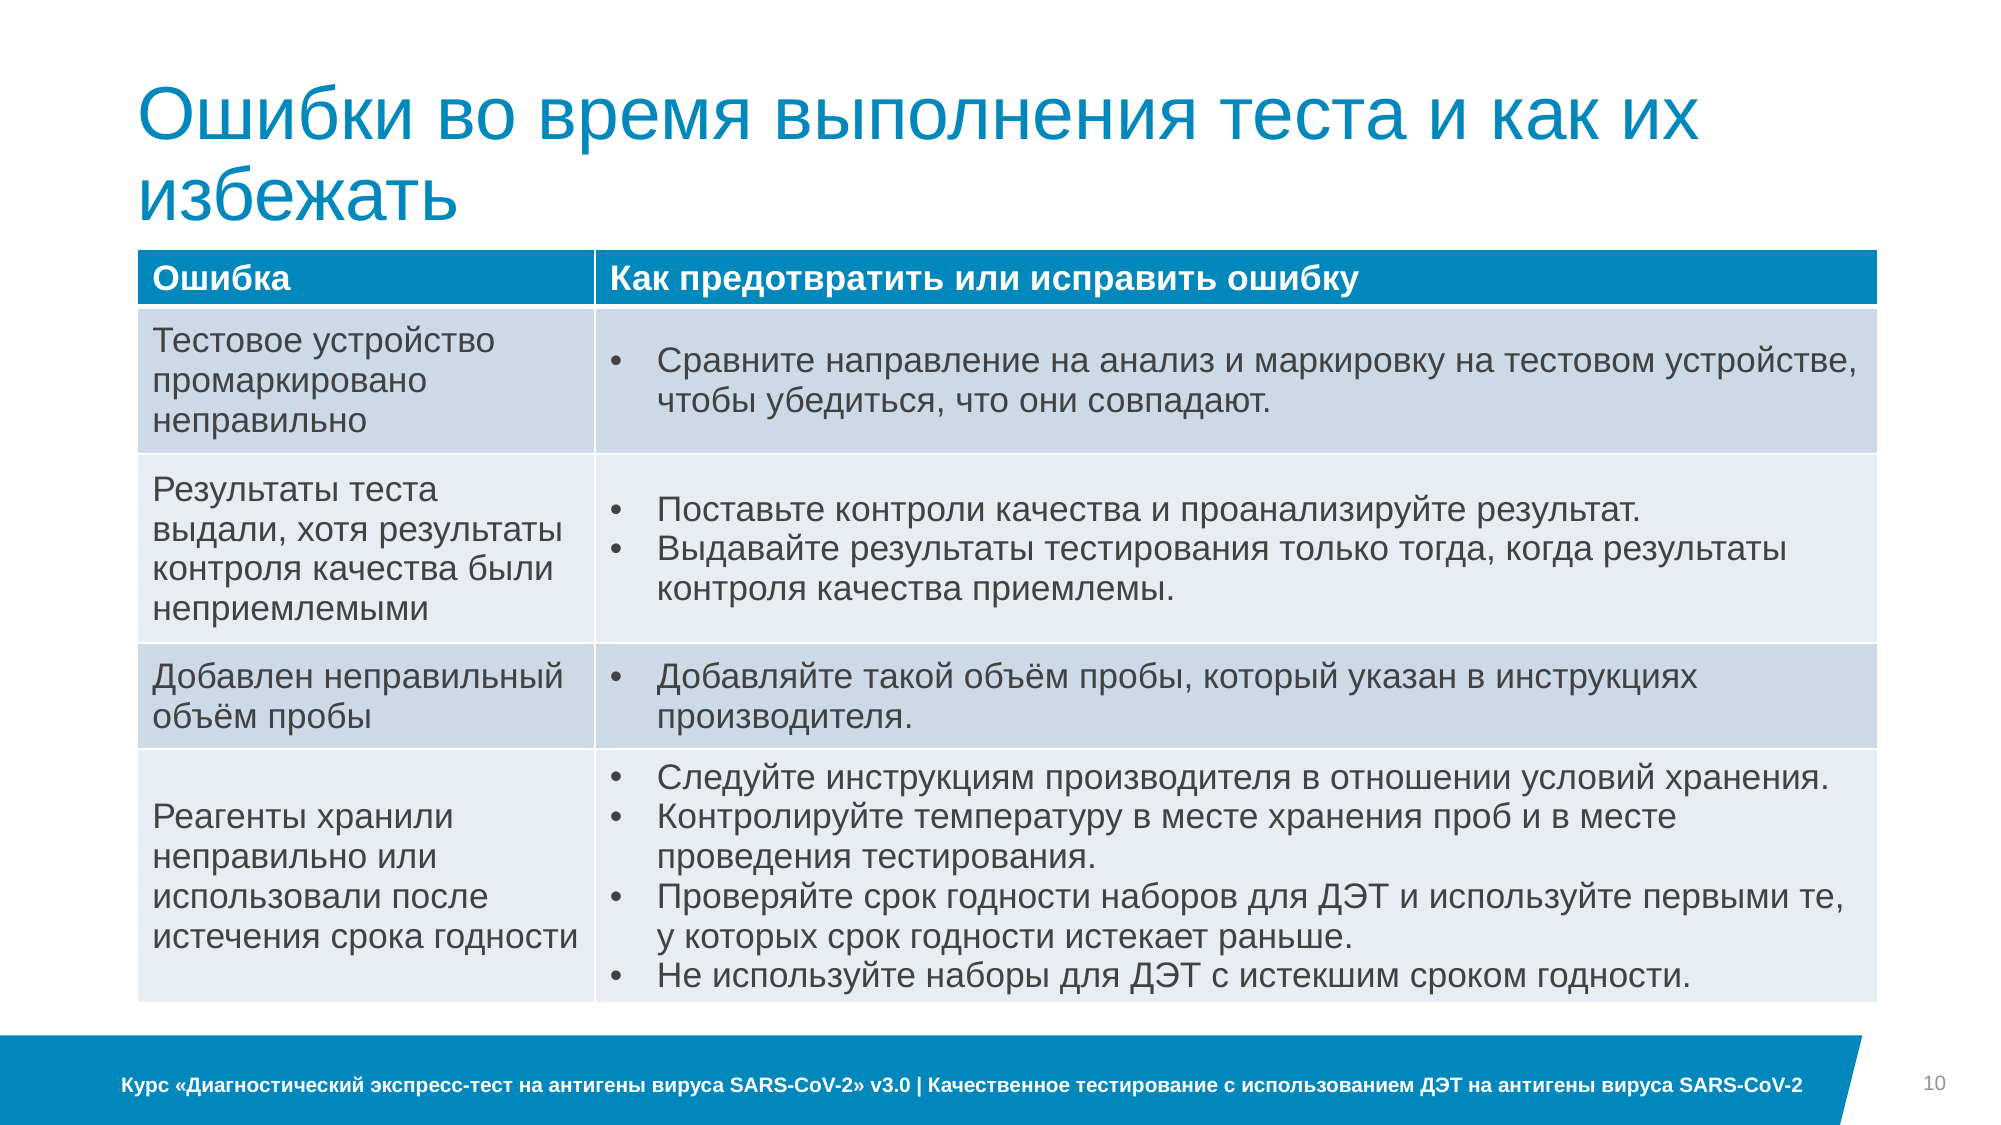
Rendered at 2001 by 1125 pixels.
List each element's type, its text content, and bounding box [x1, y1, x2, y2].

table_cell Добавляйте такой объём пробы, который указан в инструкциях производителя. [596, 644, 1877, 748]
slide_number 10 [1862, 1035, 1947, 1125]
table_header Как предотвратить или исправить ошибку [596, 250, 1877, 304]
text_box Ошибки во время выполнения теста и как их избежать [137, 81, 1863, 237]
table_cell Поставьте контроли качества и проанализируйте результат. Выдавайте результаты тестирования только тогда, когда результаты контроля качества приемлемы. [596, 455, 1877, 642]
table_cell Следуйте инструкциям производителя в отношении условий хранения. Контролируйте температуру в месте хранения проб и в месте проведения тестирования. Проверяйте срок годности наборов для ДЭТ и используйте первыми те, у которых срок годности истекает раньше. Не используйте наборы для ДЭТ с истекшим сроком годности. [596, 750, 1877, 1002]
table_header Ошибка [138, 250, 594, 304]
footer Курс «Диагностический экспресс-тест на антигены вируса SARS-CoV-2» v3.0 | Качественное тестирование с использованием ДЭТ на антигены вируса SARS-CoV-2 [121, 1042, 1878, 1125]
table_cell Тестовое устройство промаркировано неправильно [138, 309, 594, 453]
table_cell Добавлен неправильный объём пробы [138, 644, 594, 748]
table_cell Сравните направление на анализ и маркировку на тестовом устройстве, чтобы убедиться, что они совпадают. [596, 309, 1877, 453]
table_cell Реагенты хранили неправильно или использовали после истечения срока годности [138, 750, 594, 1002]
table_cell Результаты теста выдали, хотя результаты контроля качества были неприемлемыми [138, 455, 594, 642]
